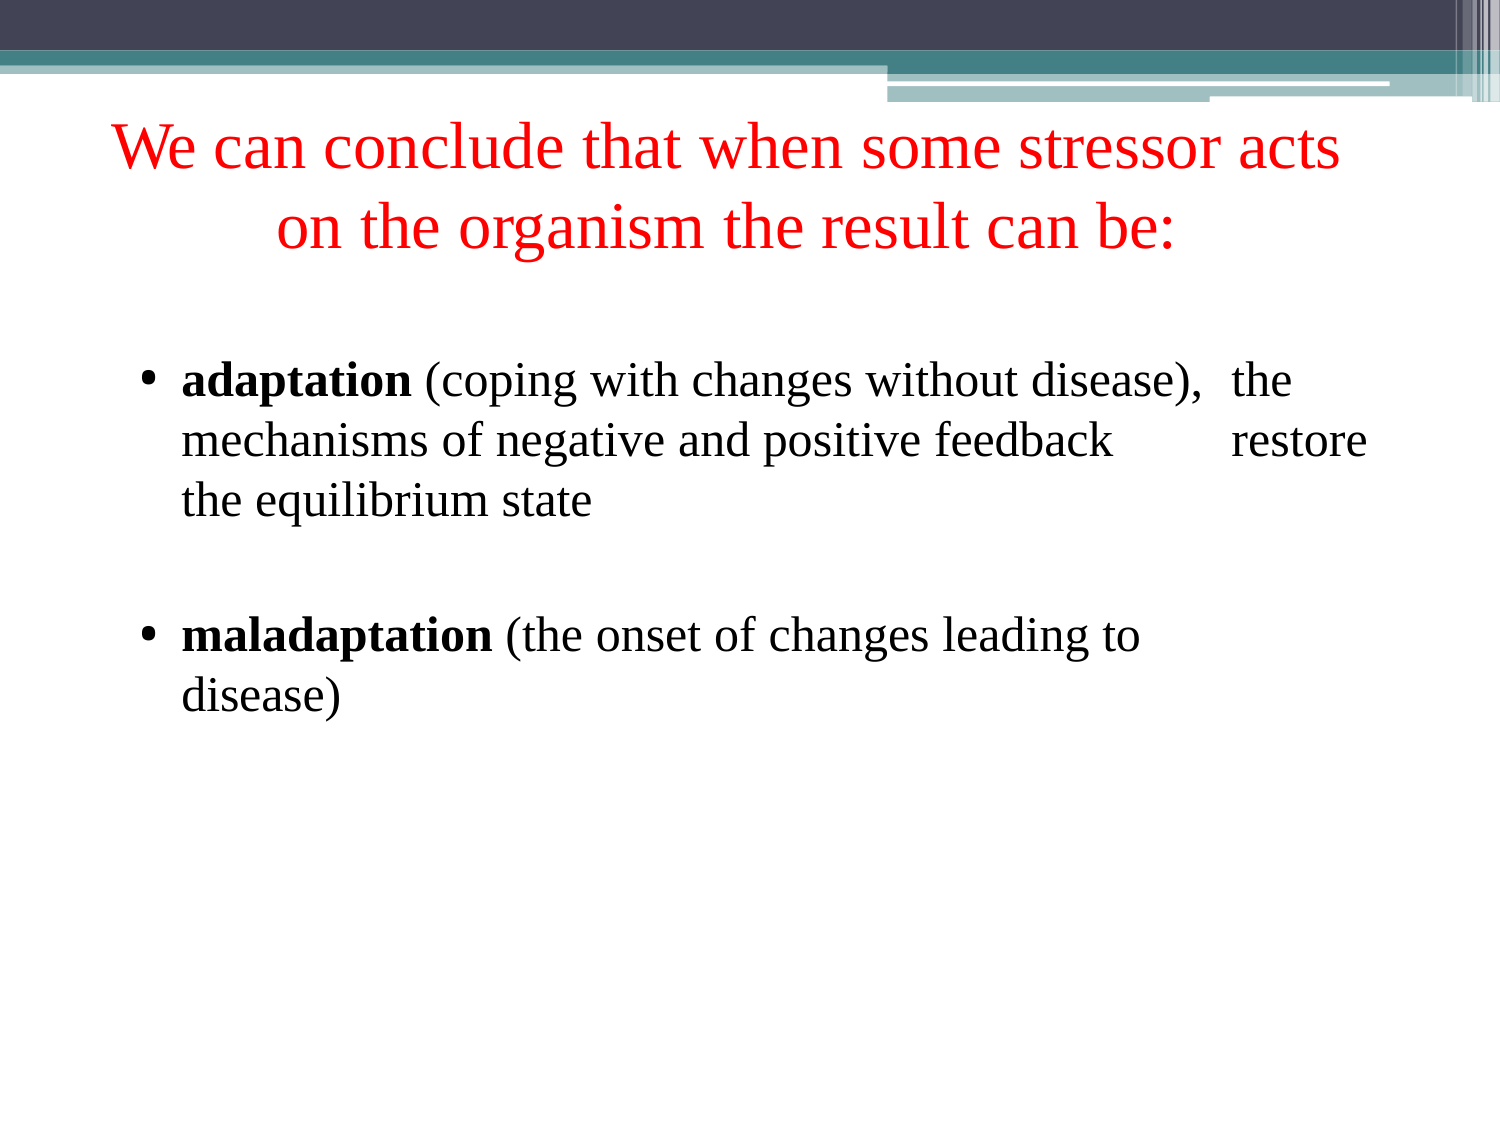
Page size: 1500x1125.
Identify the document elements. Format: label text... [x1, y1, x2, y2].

title We can conclude that when some stressor acts on the organism the result can be: [99, 99, 1353, 290]
text_box adaptation (coping with changes without disease), the mechanisms of negative and positive feedback restore the equilibrium state maladaptation (the onset of changes leading to disease) [137, 344, 1376, 722]
